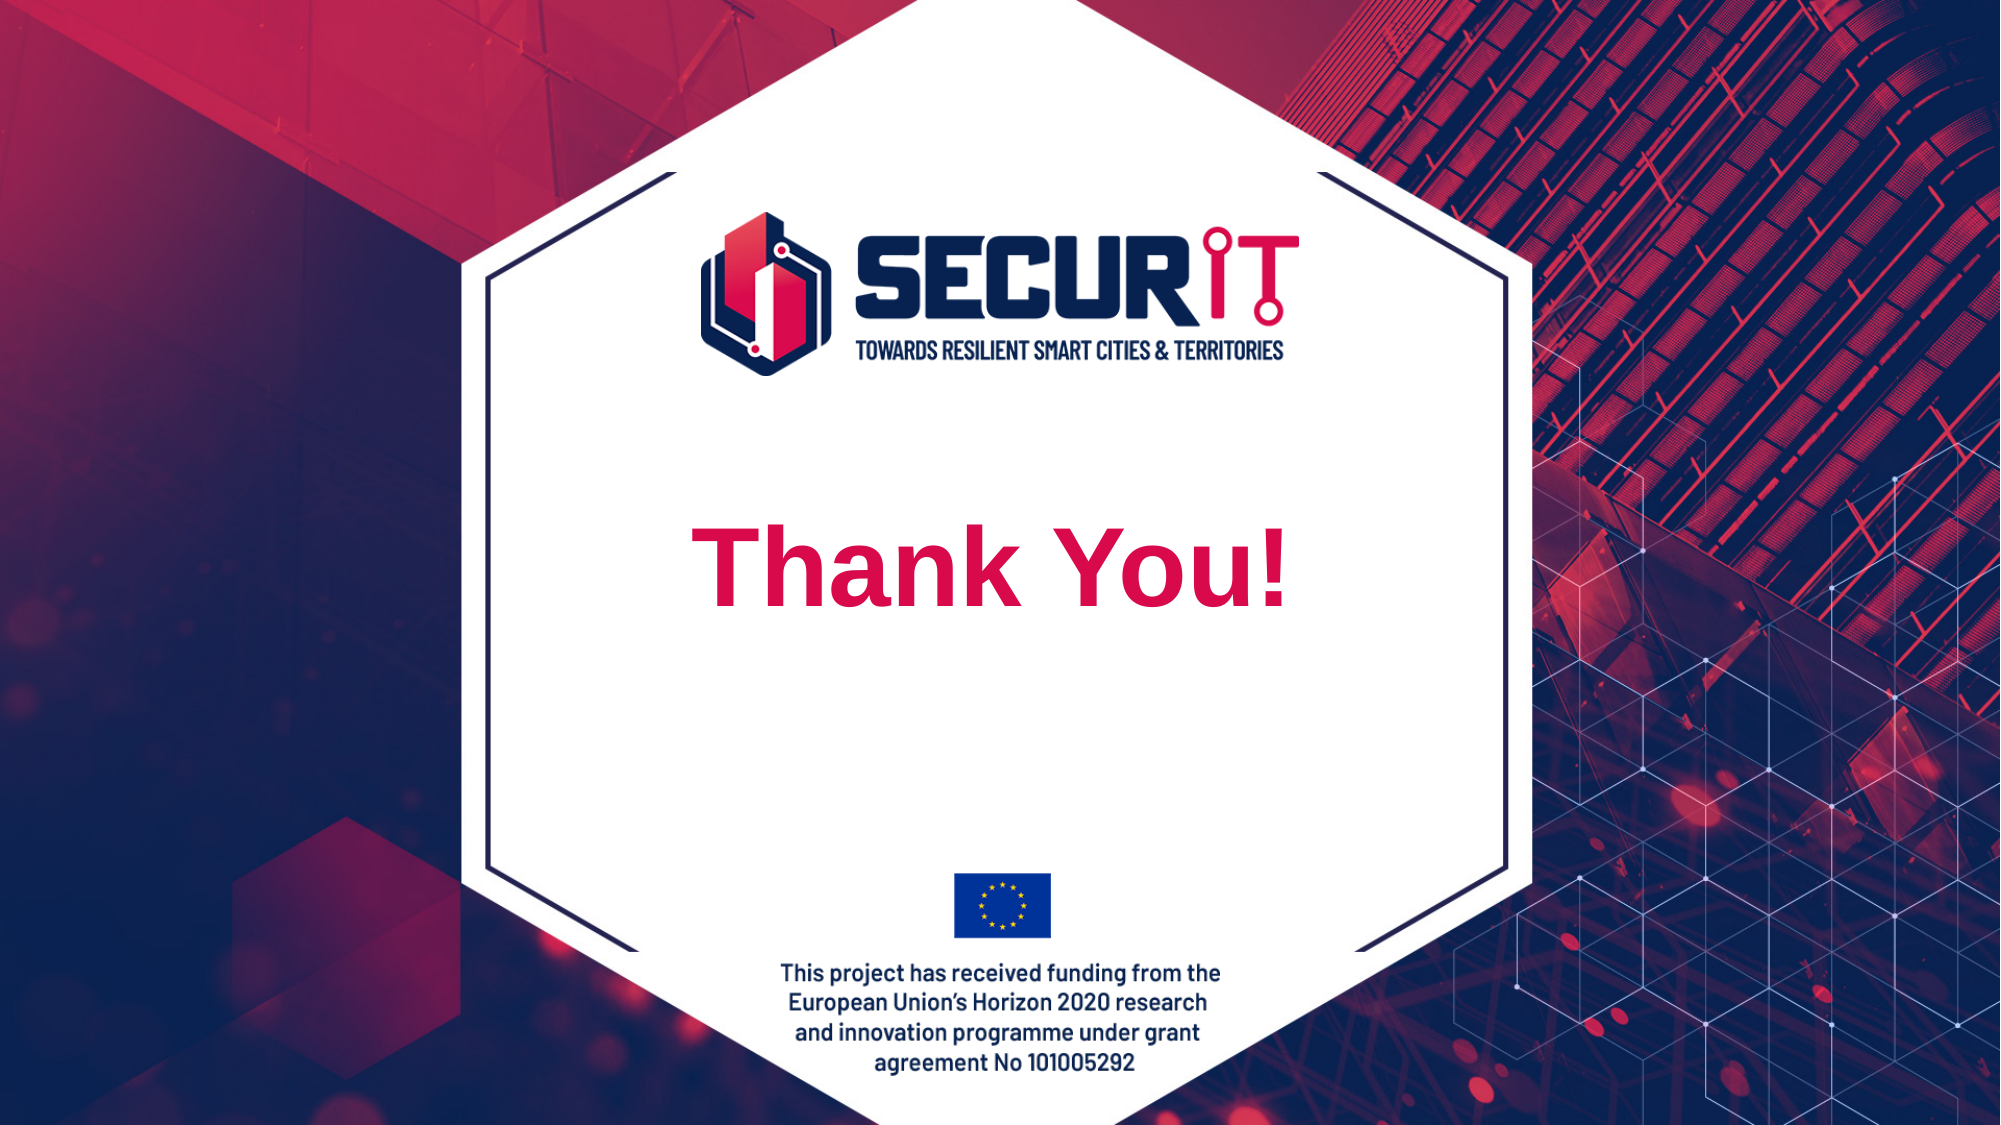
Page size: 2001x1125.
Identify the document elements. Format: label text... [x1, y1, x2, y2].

list Thank You! [540, 425, 1445, 637]
picture [0, 0, 2000, 1125]
